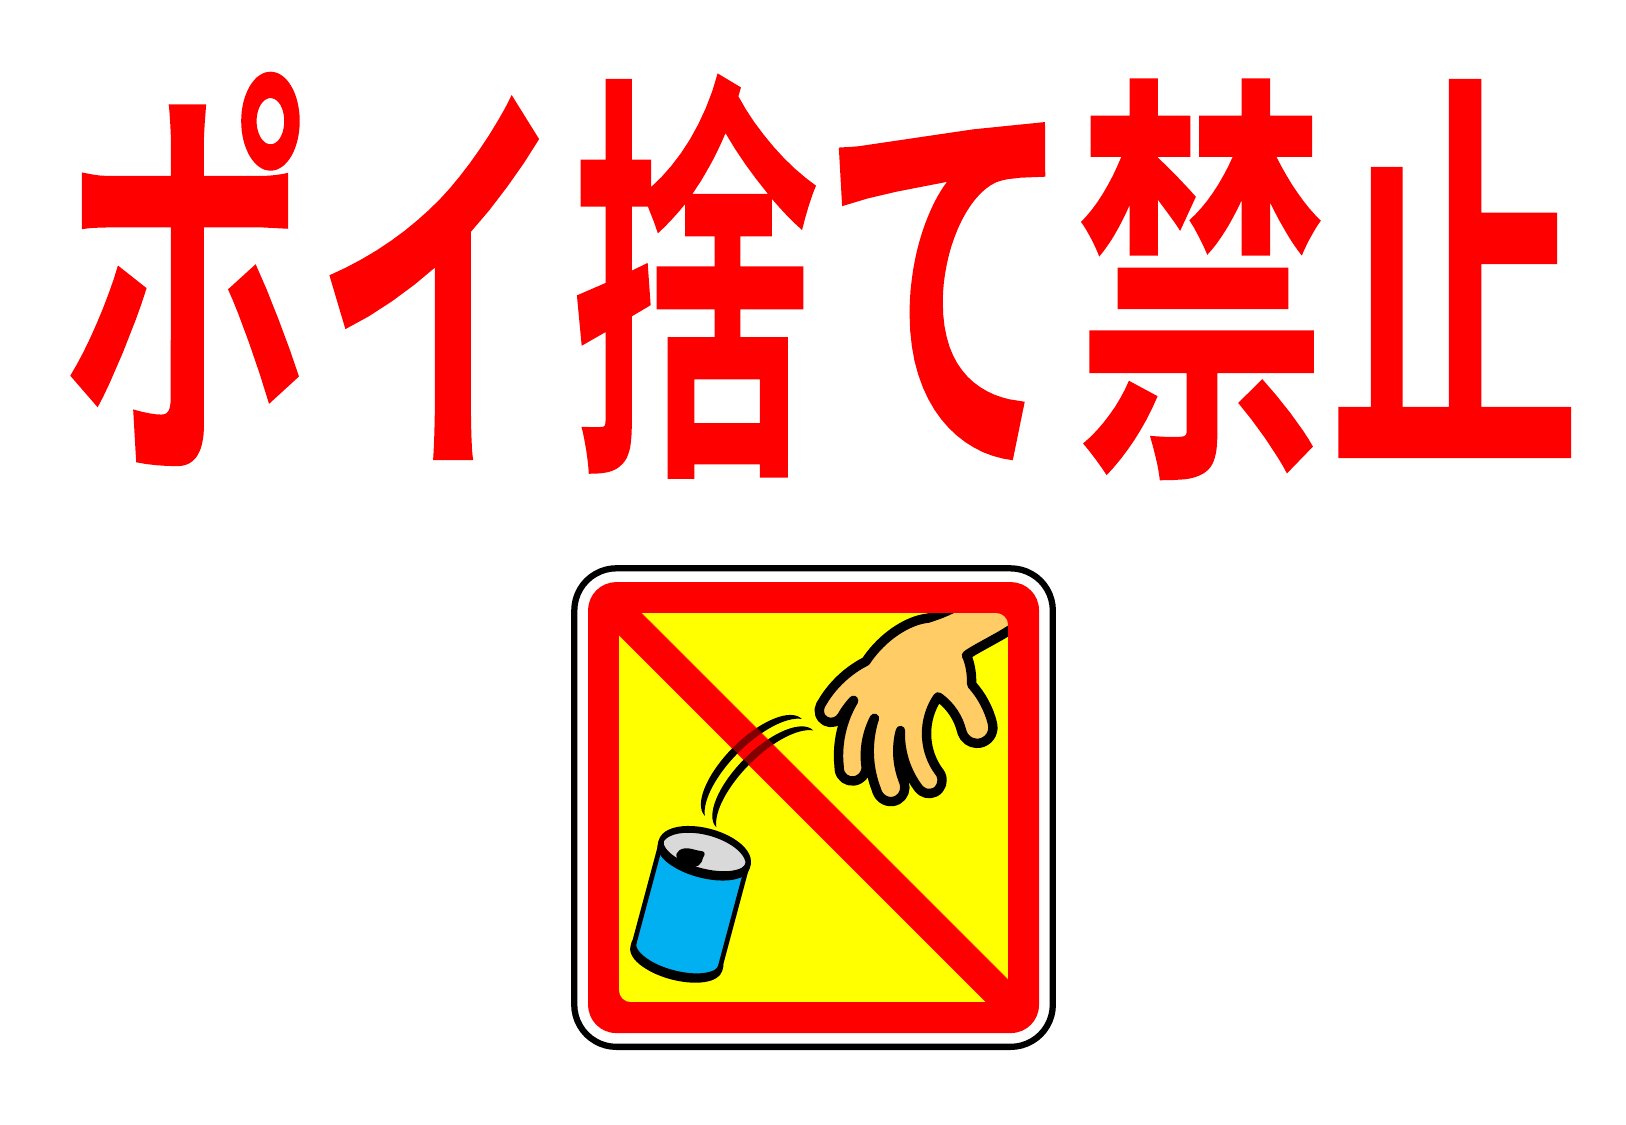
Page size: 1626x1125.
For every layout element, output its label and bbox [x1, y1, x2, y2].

text_box [574, 568, 1053, 1047]
